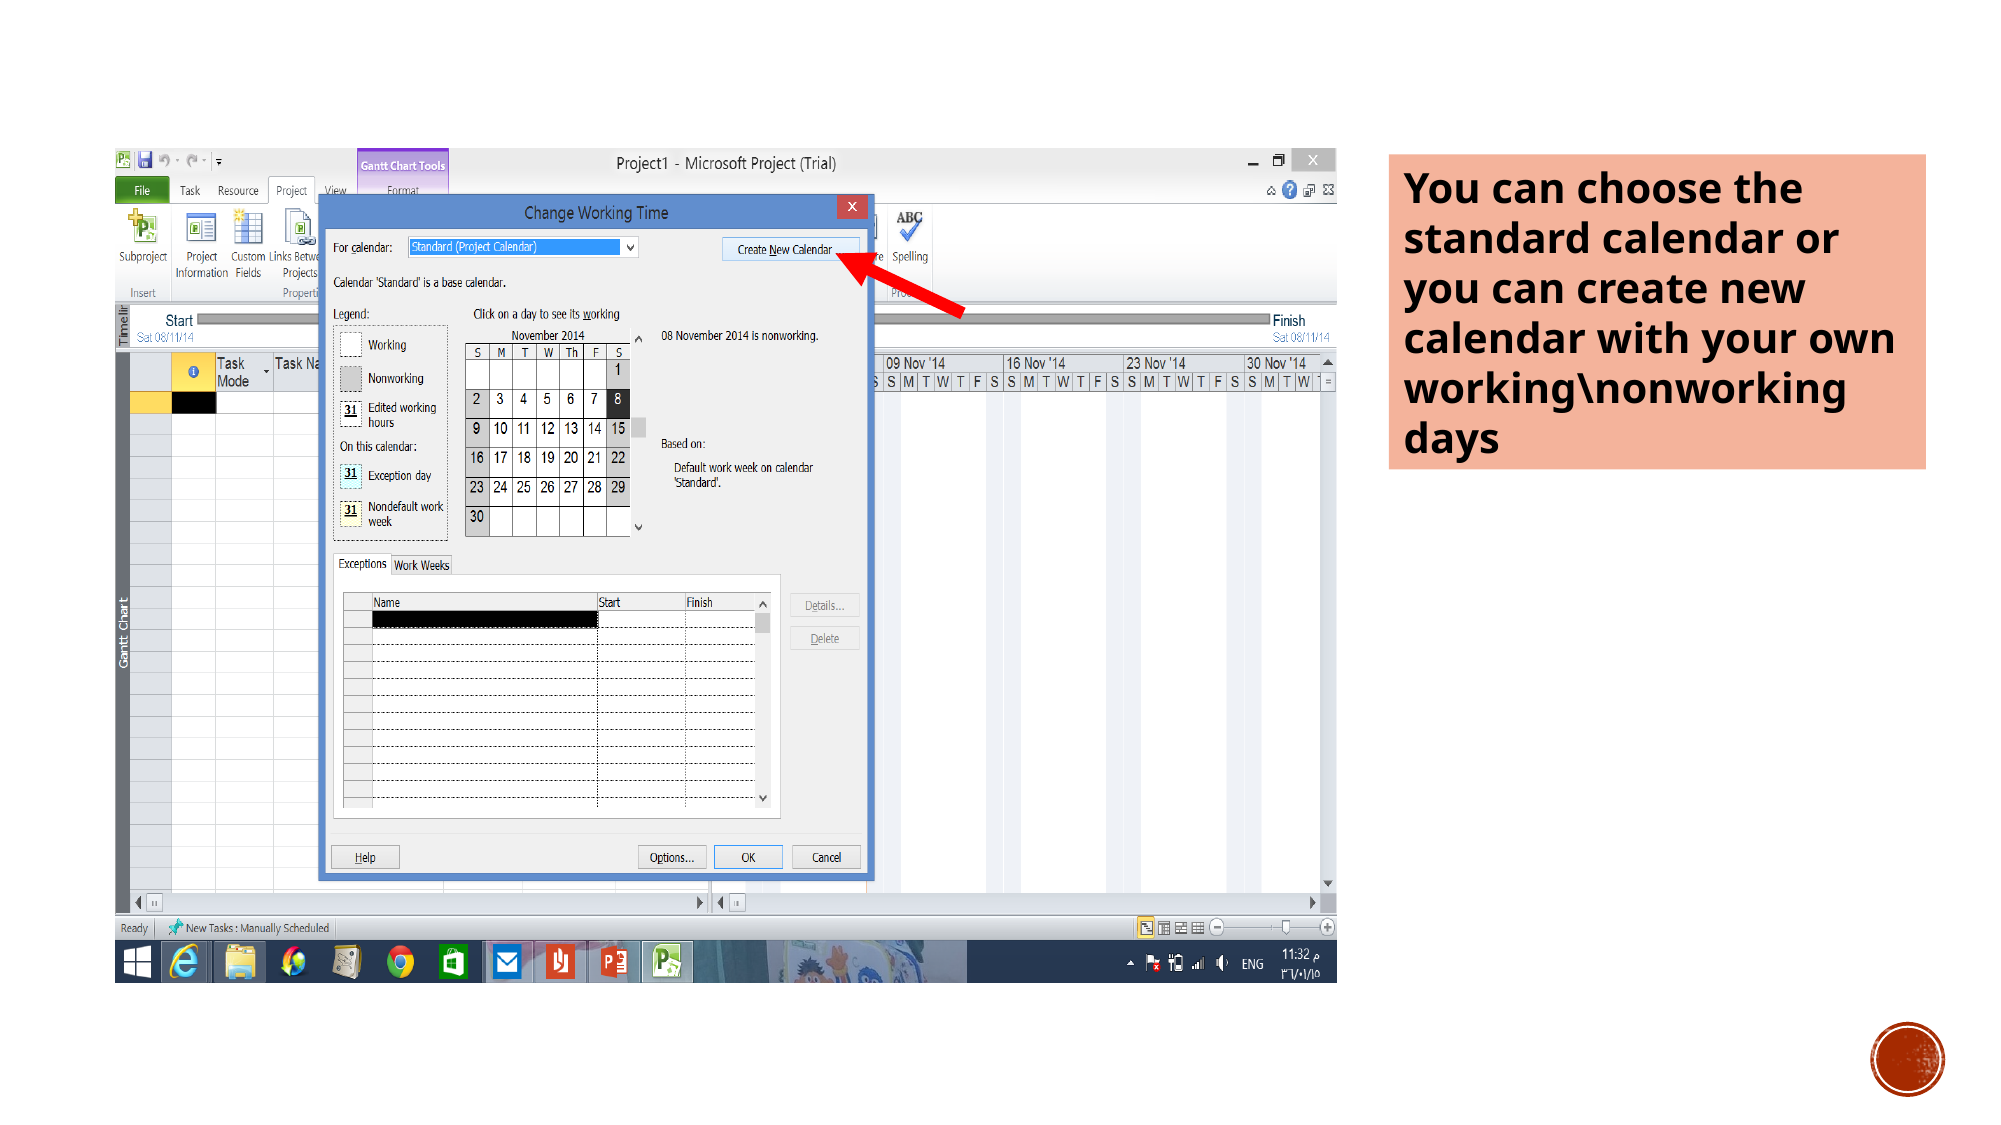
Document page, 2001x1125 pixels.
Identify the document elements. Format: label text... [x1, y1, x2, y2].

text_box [837, 255, 962, 312]
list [118, 151, 1335, 980]
text_box You can choose the standard calendar or you can create new calendar with your own working\nonworking days [1388, 154, 1926, 470]
